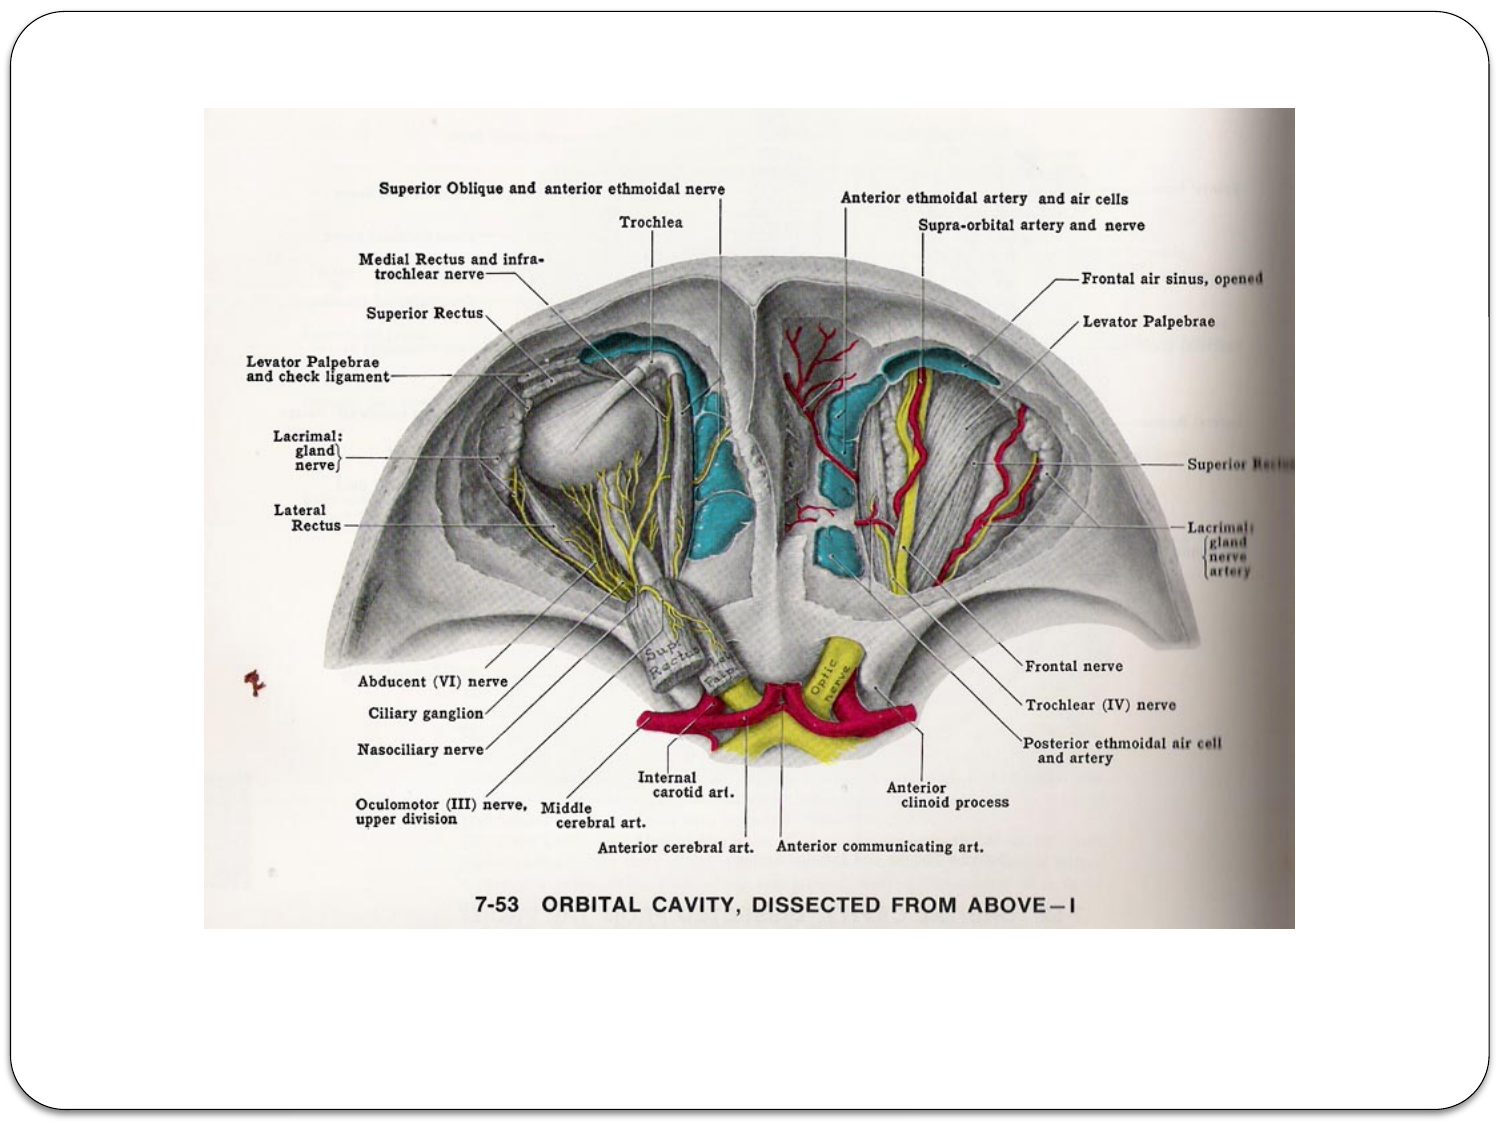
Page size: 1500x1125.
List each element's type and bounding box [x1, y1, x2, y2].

list [204, 108, 1295, 929]
